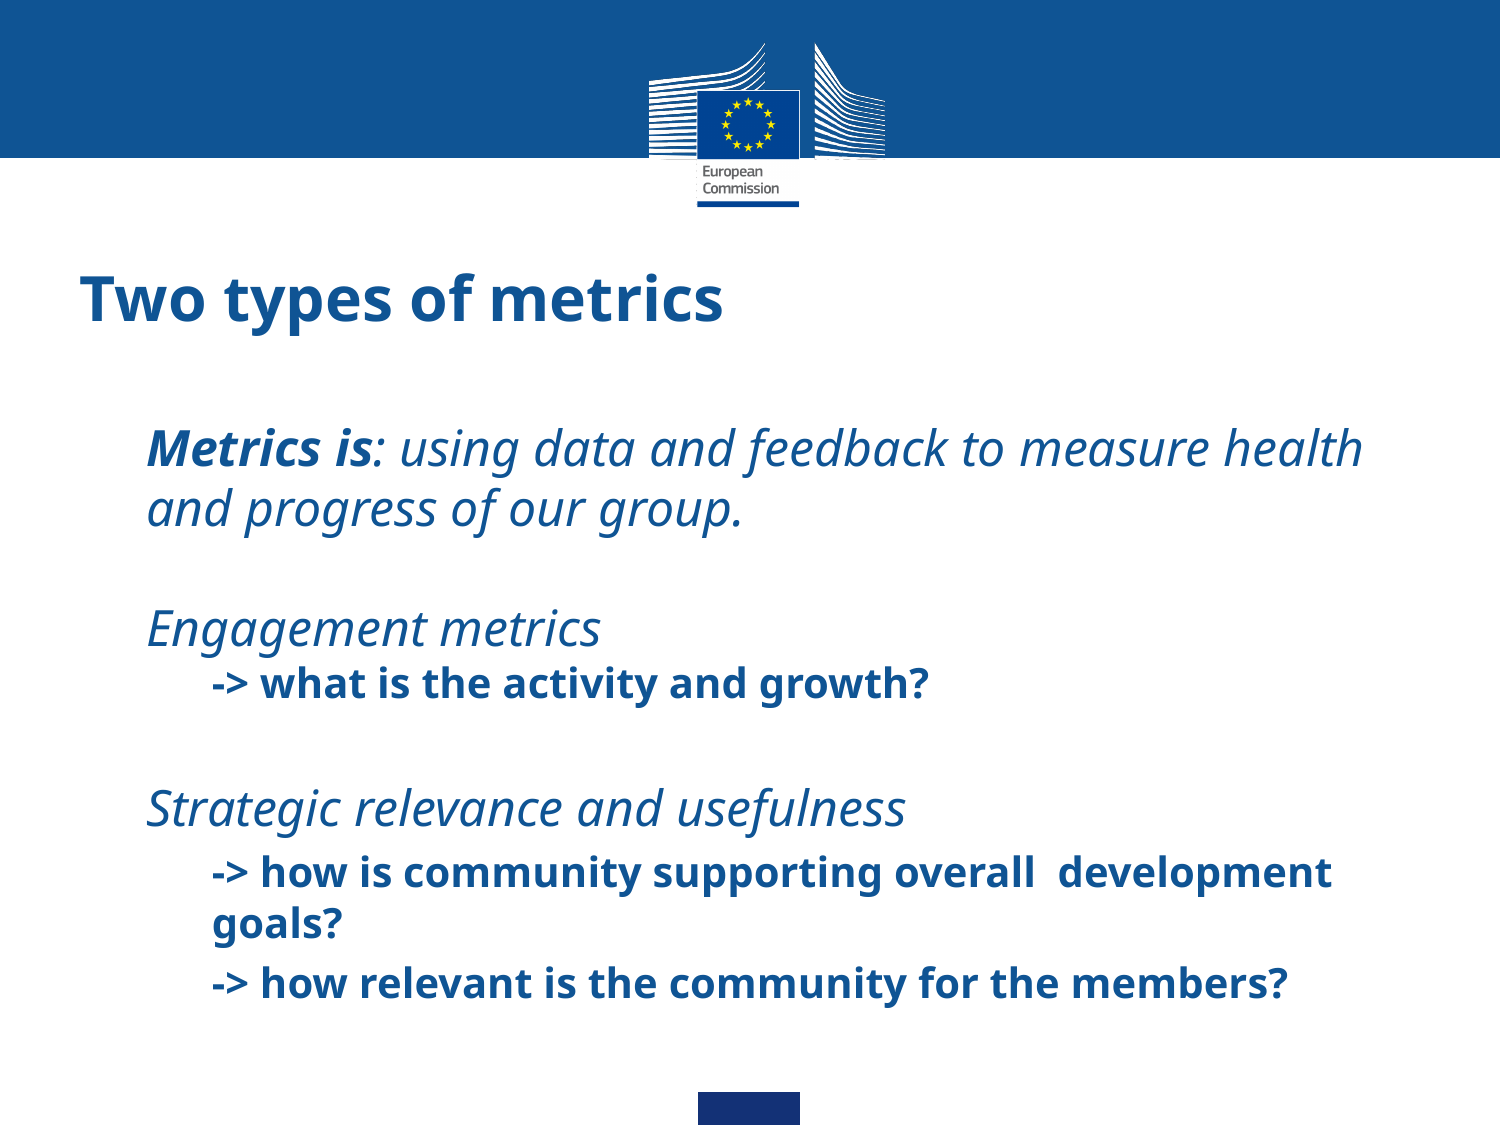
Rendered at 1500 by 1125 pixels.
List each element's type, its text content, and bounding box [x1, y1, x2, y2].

picture [649, 42, 885, 208]
list Metrics is: using data and feedback to measure health and progress of our group. Engagement metrics -> what is the activity and growth? Strategic relevance and usefulness -> how is community supporting overall development goals? -> how relevant is the community for the members? [75, 408, 1425, 988]
title Two types of metrics [64, 219, 1415, 374]
